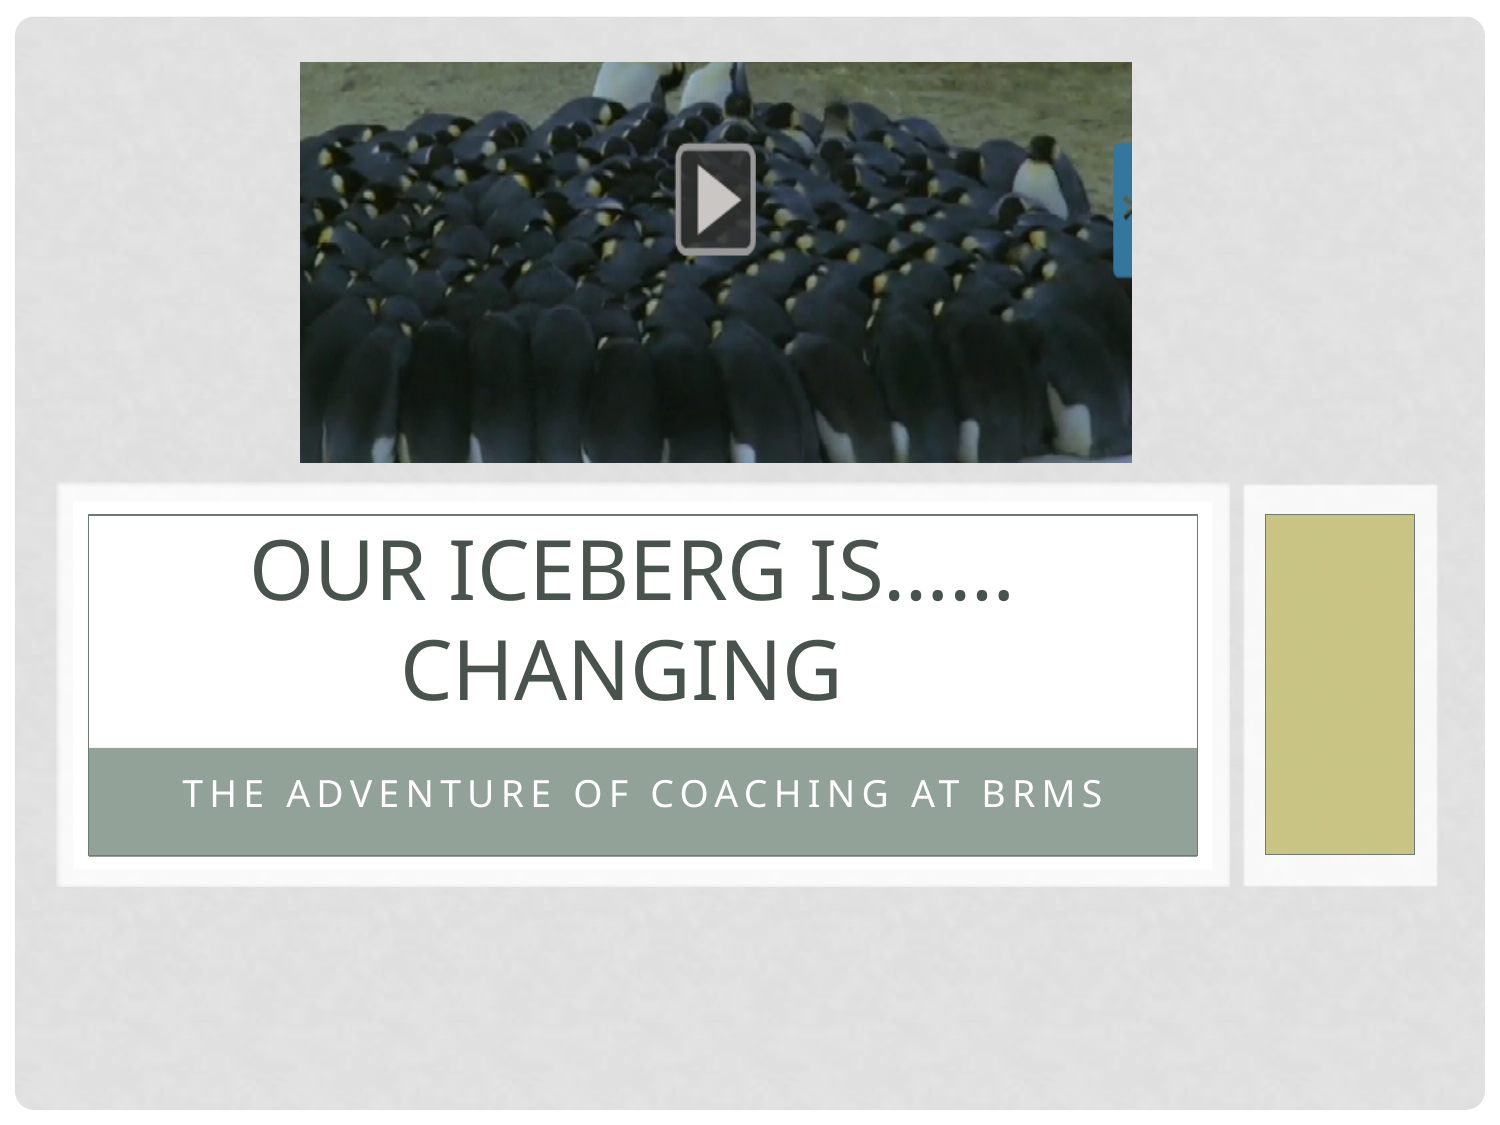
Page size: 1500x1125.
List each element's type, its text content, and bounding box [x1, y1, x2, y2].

picture [299, 62, 1133, 463]
subtitle The adventure of coaching at BRMS [105, 762, 1181, 838]
title Our iceberg is…… changing [89, 525, 1177, 725]
